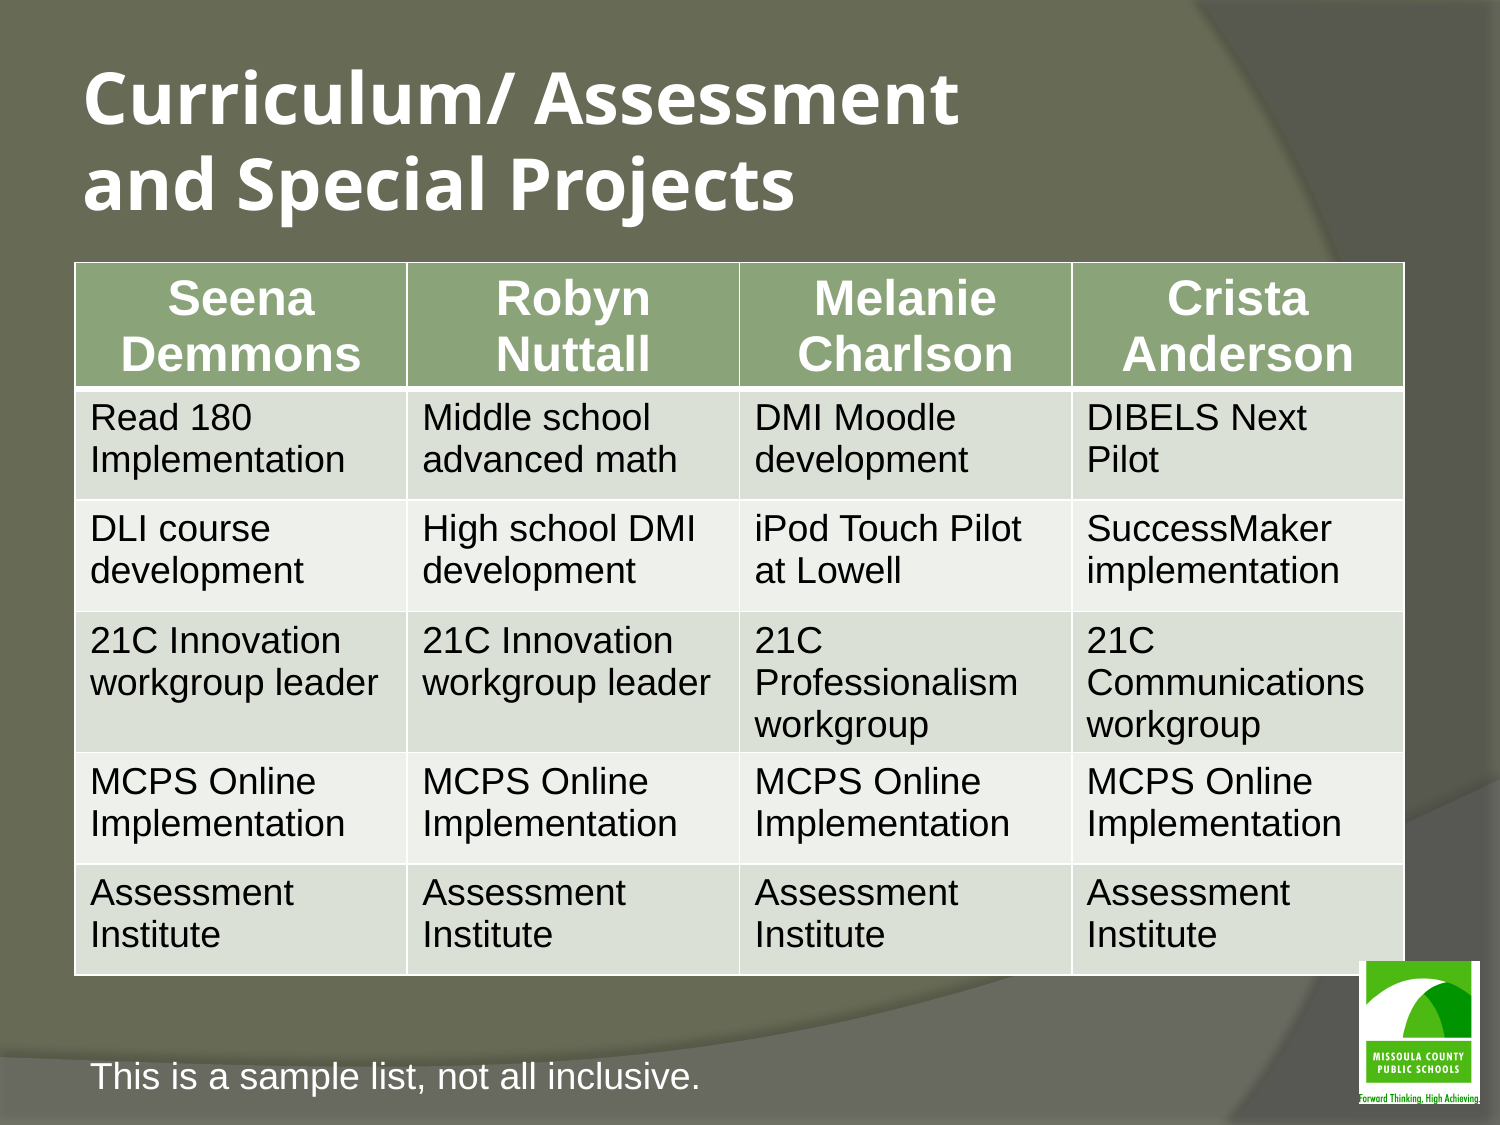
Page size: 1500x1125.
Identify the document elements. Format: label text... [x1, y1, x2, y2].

table_cell 21C Innovation workgroup leader [76, 612, 406, 752]
table_cell Assessment Institute [76, 865, 406, 974]
table_cell SuccessMaker implementation [1073, 501, 1403, 611]
table_cell 21C Professionalism workgroup [740, 612, 1071, 752]
table_header Seena Demmons [76, 263, 406, 386]
table_cell MCPS Online Implementation [408, 753, 739, 863]
table_cell Assessment Institute [1073, 865, 1403, 974]
table_cell Middle school advanced math [408, 392, 739, 499]
table_header Melanie Charlson [740, 263, 1071, 386]
table_header Robyn Nuttall [408, 263, 739, 386]
table_cell iPod Touch Pilot at Lowell [740, 501, 1071, 611]
table_cell 21C Communications workgroup [1073, 612, 1403, 752]
table_cell MCPS Online Implementation [76, 753, 406, 863]
table_cell DLI course development [76, 501, 406, 611]
title Curriculum/ Assessment and Special Projects [75, 45, 1300, 233]
table_cell MCPS Online Implementation [740, 753, 1071, 863]
table_cell High school DMI development [408, 501, 739, 611]
table_cell 21C Innovation workgroup leader [408, 612, 739, 752]
table_cell DMI Moodle development [740, 392, 1071, 499]
table_cell Assessment Institute [408, 865, 739, 974]
table_header Crista Anderson [1073, 263, 1403, 386]
table_cell MCPS Online Implementation [1073, 753, 1403, 863]
text_box This is a sample list, not all inclusive. [75, 1044, 1235, 1105]
table_cell DIBELS Next Pilot [1073, 392, 1403, 499]
table_cell Assessment Institute [740, 865, 1071, 974]
picture [1359, 961, 1480, 1104]
table_cell Read 180 Implementation [76, 392, 406, 499]
